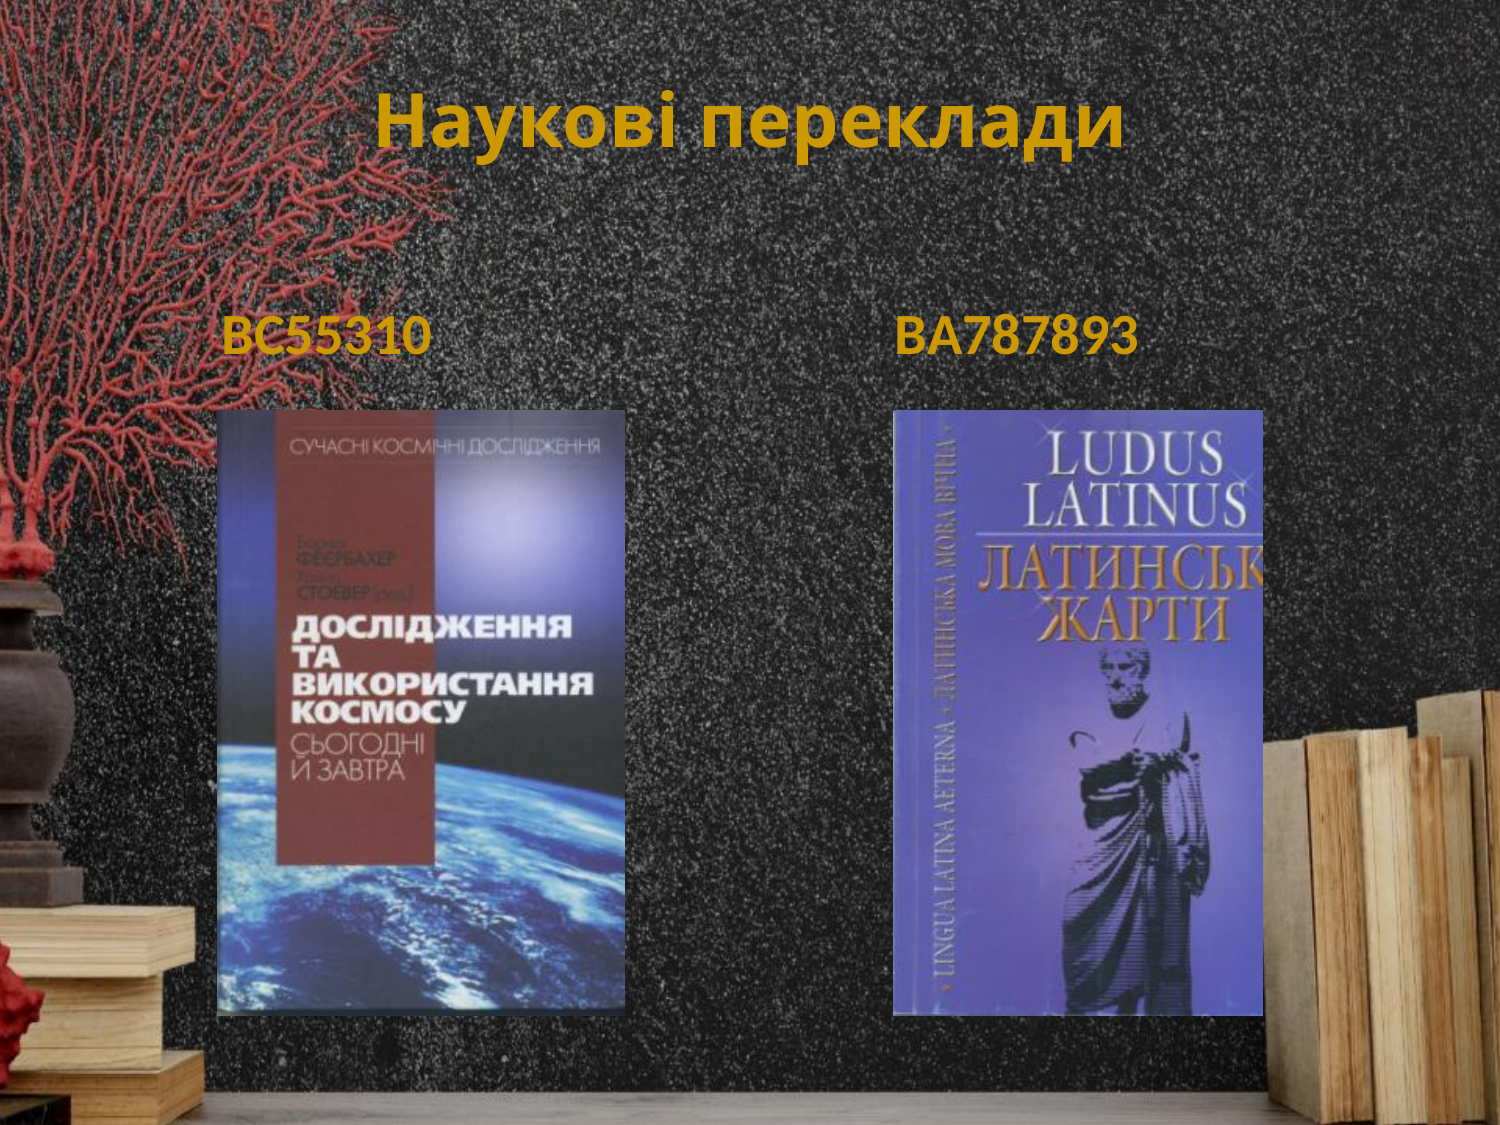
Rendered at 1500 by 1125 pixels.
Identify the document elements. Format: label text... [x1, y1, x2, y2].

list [217, 410, 625, 1016]
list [893, 410, 1263, 1016]
list ВС55310 [206, 251, 738, 375]
list ВА787893 [879, 251, 1425, 375]
picture [0, 0, 1500, 1125]
title Наукові переклади [103, 59, 1398, 278]
